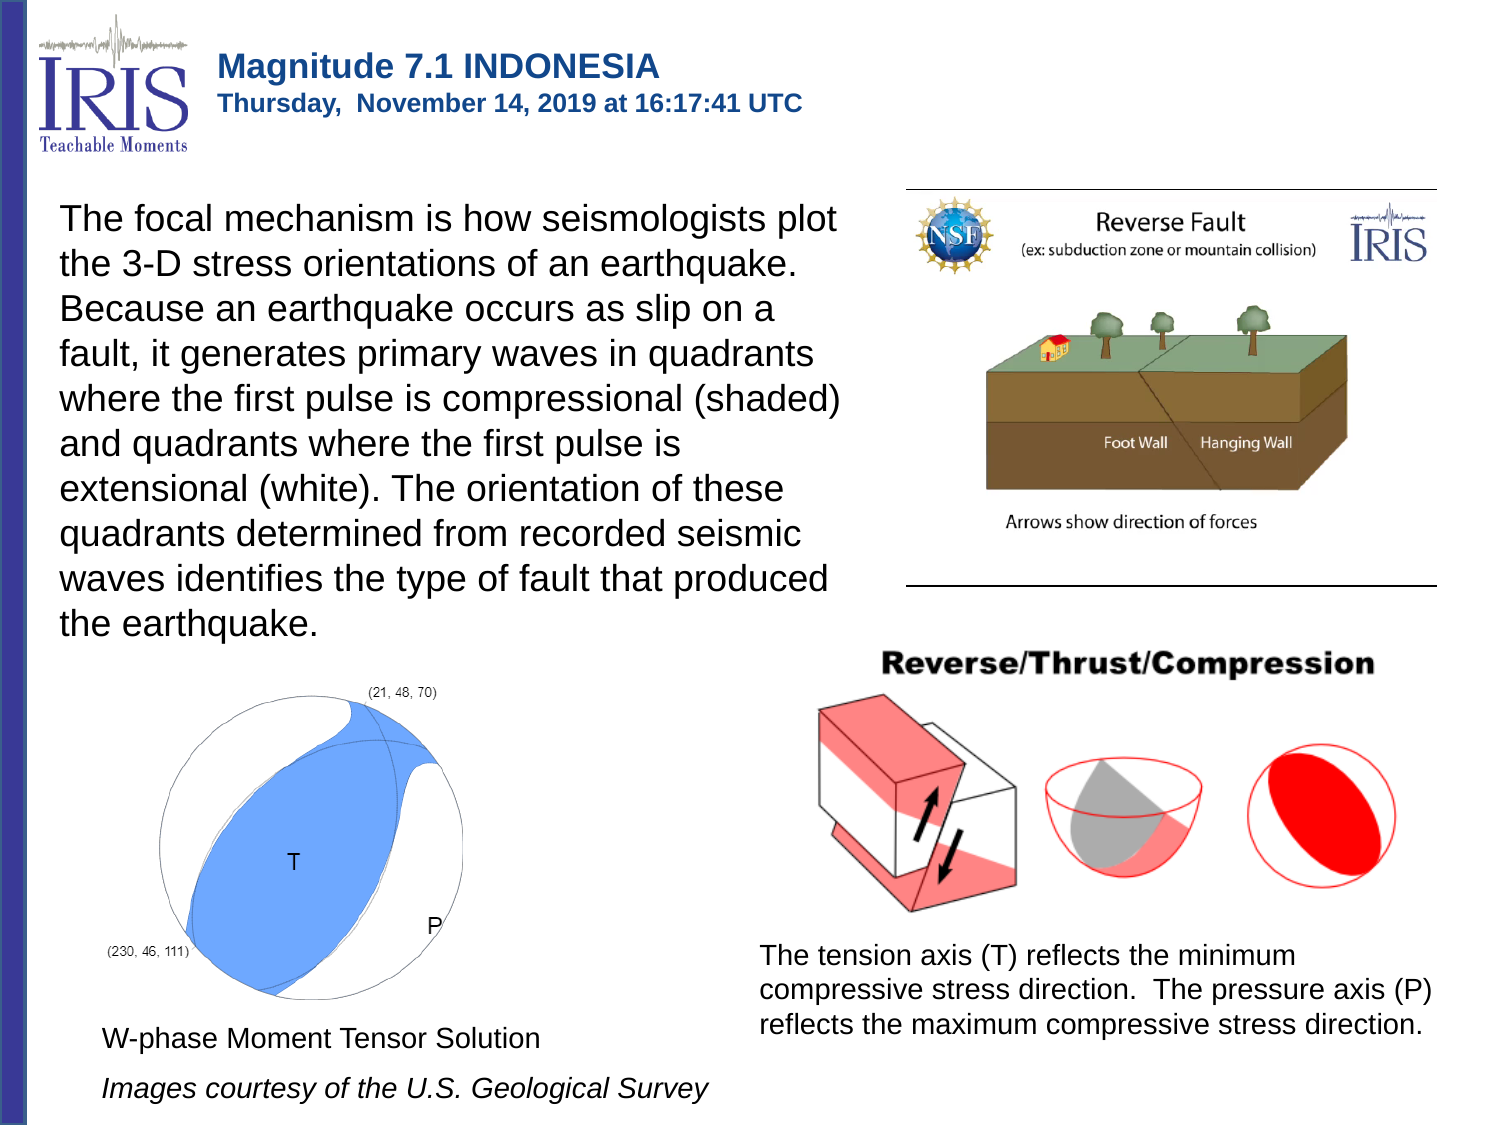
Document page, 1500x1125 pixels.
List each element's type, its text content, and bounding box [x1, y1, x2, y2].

text_box W-phase Moment Tensor Solution [87, 1012, 663, 1062]
picture [744, 624, 1445, 924]
text_box Magnitude 7.1 INDONESIA Thursday, November 14, 2019 at 16:17:41 UTC [202, 0, 1499, 125]
picture [39, 12, 188, 165]
text_box Images courtesy of the U.S. Geological Survey [82, 1062, 725, 1113]
picture [107, 681, 463, 1001]
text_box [904, 188, 1438, 588]
text_box [0, 0, 27, 1125]
text_box The tension axis (T) reflects the minimum compressive stress direction. The pressure axis (P) reflects the maximum compressive stress direction. [744, 928, 1463, 1048]
text_box The focal mechanism is how seismologists plot the 3-D stress orientations of an earthquake. Because an earthquake occurs as slip on a fault, it generates primary waves in quadrants where the first pulse is compressional (shaded) and quadrants where the first pulse is extensional (white). The orientation of these quadrants determined from recorded seismic waves identifies the type of fault that produced the earthquake. [44, 186, 859, 652]
